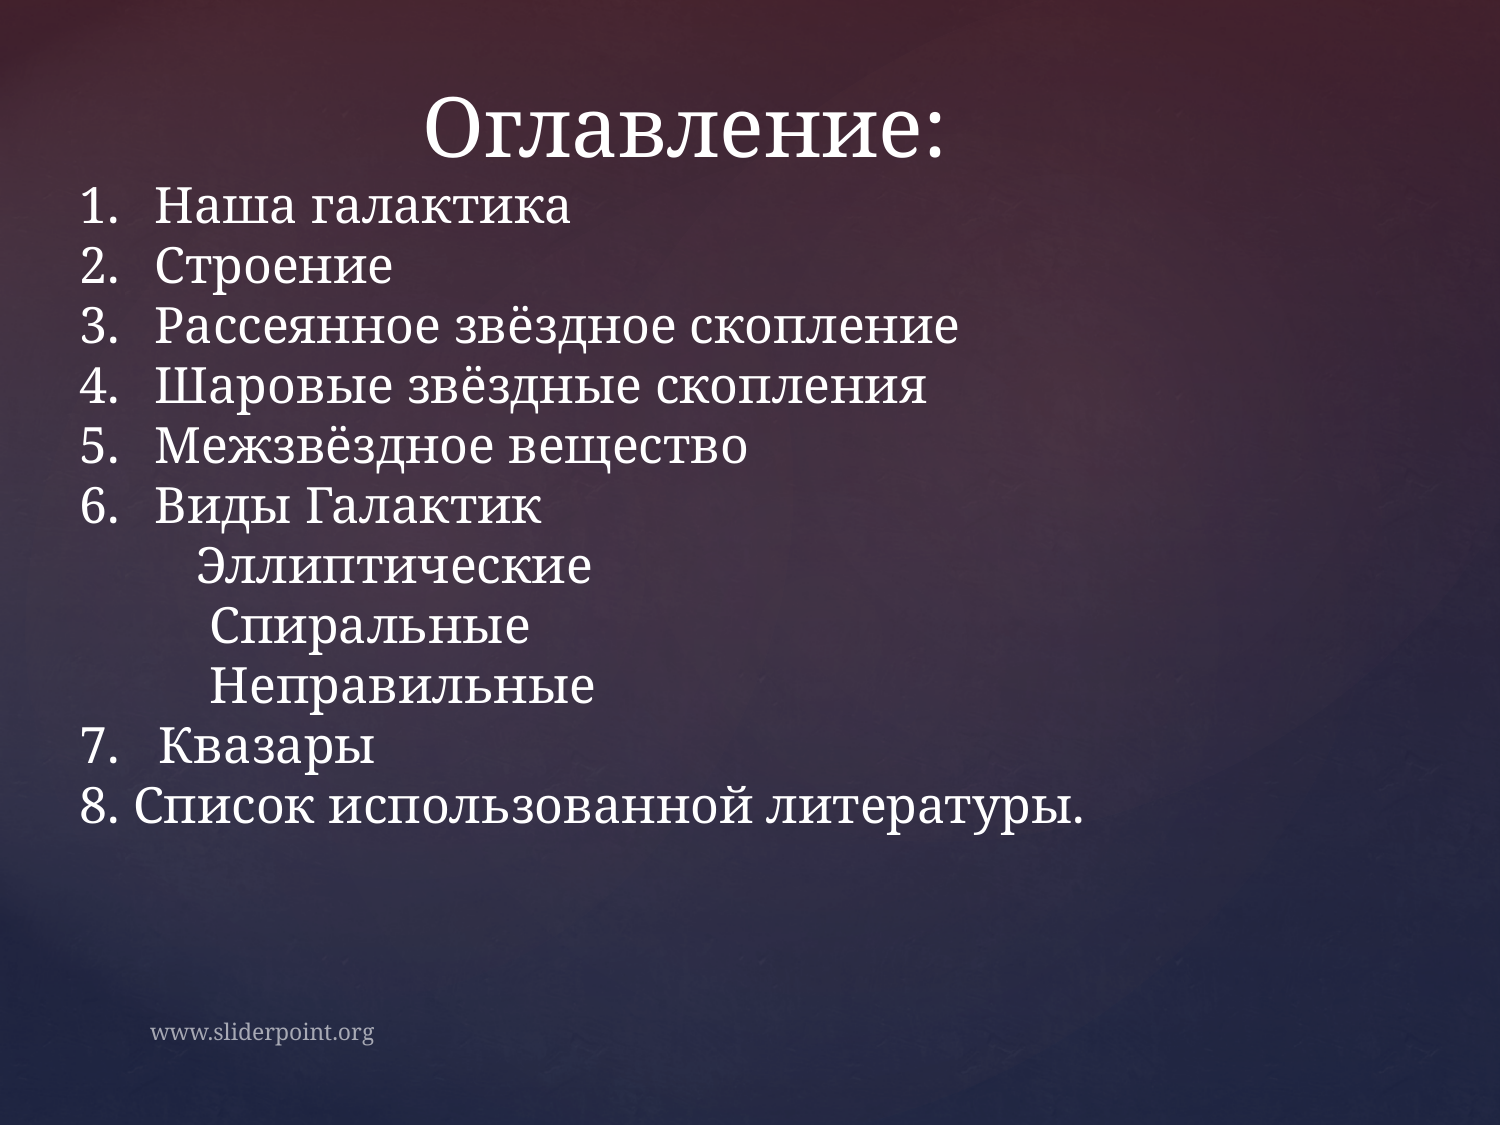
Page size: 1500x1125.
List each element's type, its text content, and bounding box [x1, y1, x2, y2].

text_box Оглавление: Наша галактика Строение Рассеянное звёздное скопление Шаровые звёздные скопления Межзвёздное вещество Виды Галактик Эллиптические Спиральные Неправильные 7. Квазары 8. Список использованной литературы. [64, 66, 1306, 1125]
footer www.sliderpoint.org [135, 1009, 885, 1070]
